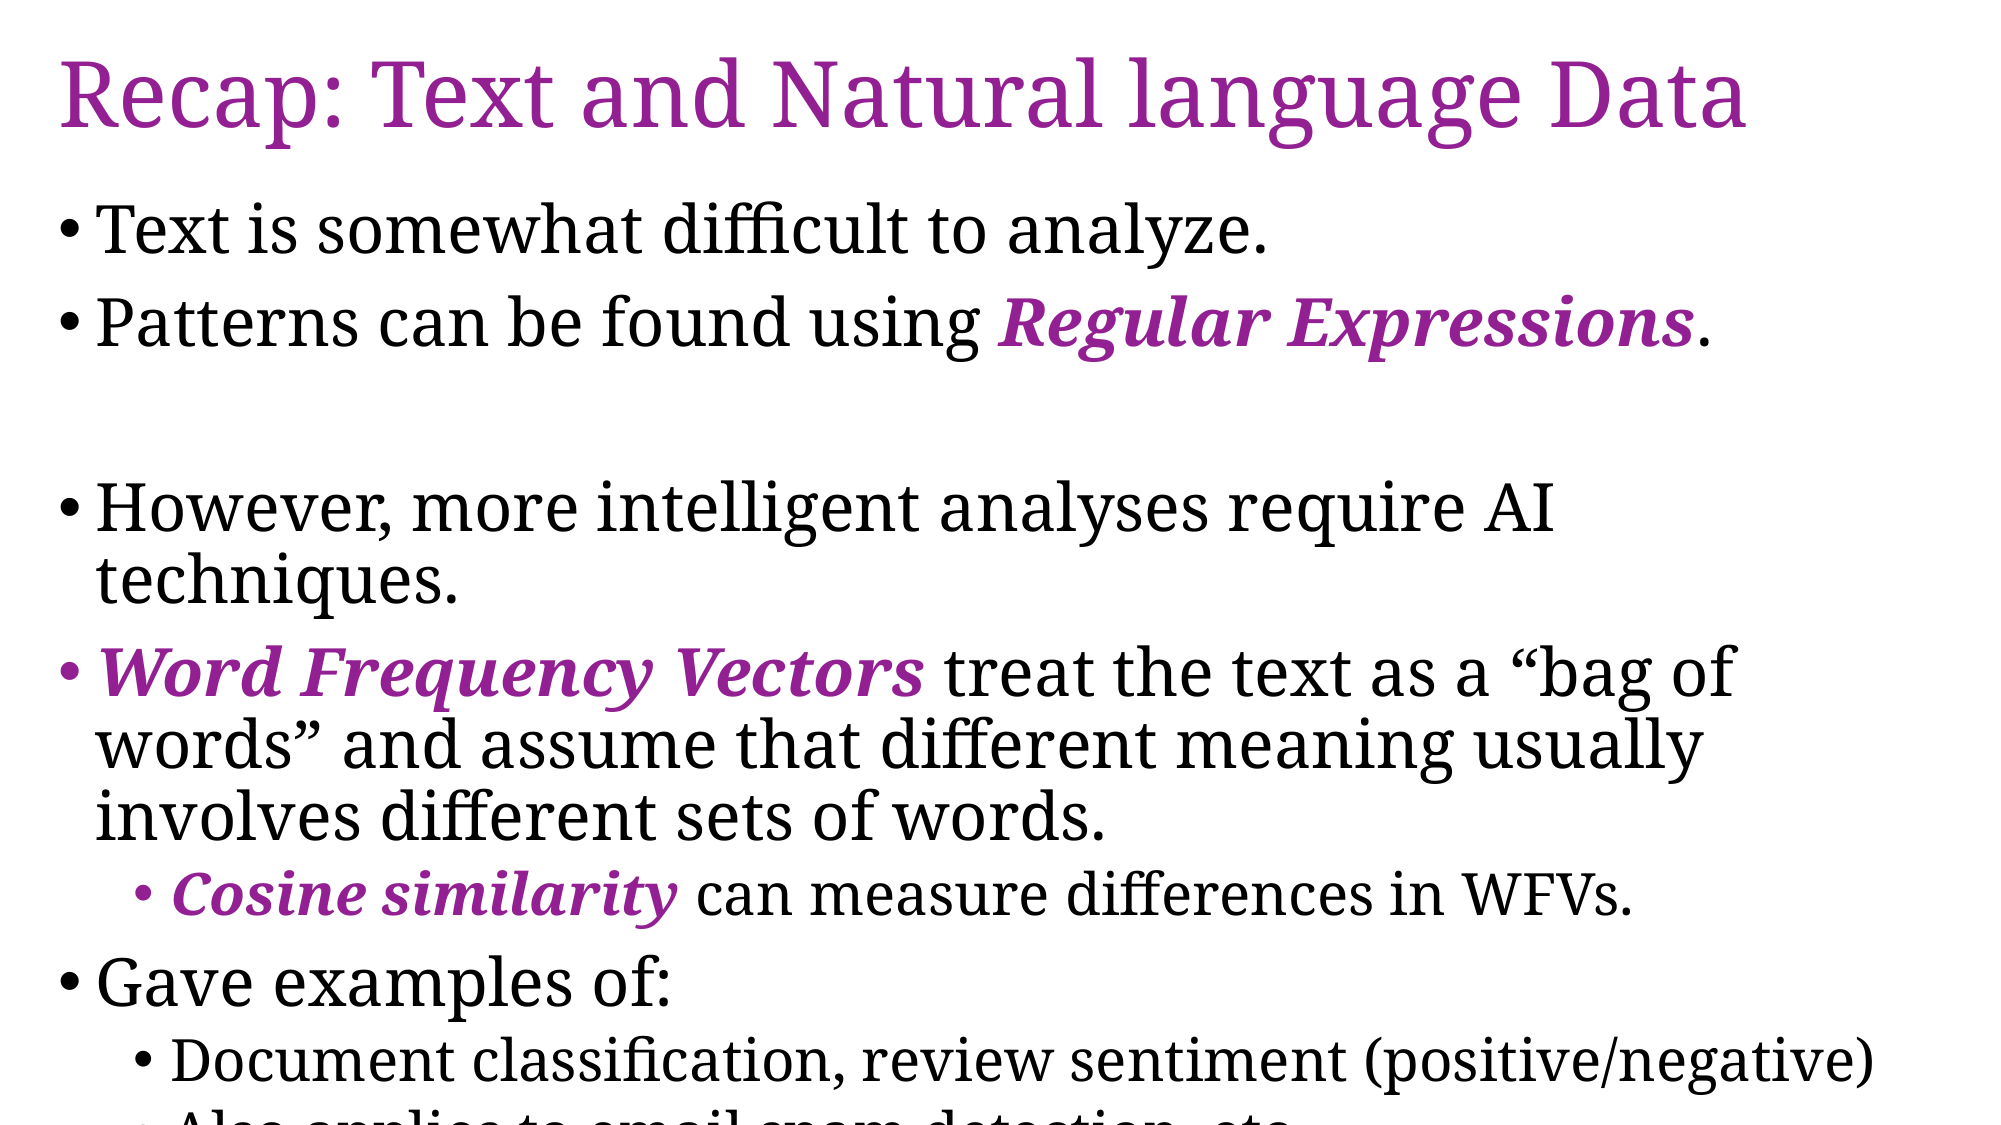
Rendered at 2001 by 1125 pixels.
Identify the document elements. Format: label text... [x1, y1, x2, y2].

title Recap: Text and Natural language Data [43, 25, 1953, 171]
list Text is somewhat difficult to analyze. Patterns can be found using Regular Expressions. However, more intelligent analyses require AI techniques. Word Frequency Vectors treat the text as a “bag of words” and assume that different meaning usually involves different sets of words. Cosine similarity can measure differences in WFVs. Gave examples of: Document classification, review sentiment (positive/negative) Also applies to email spam detection, etc. [43, 188, 1953, 1106]
